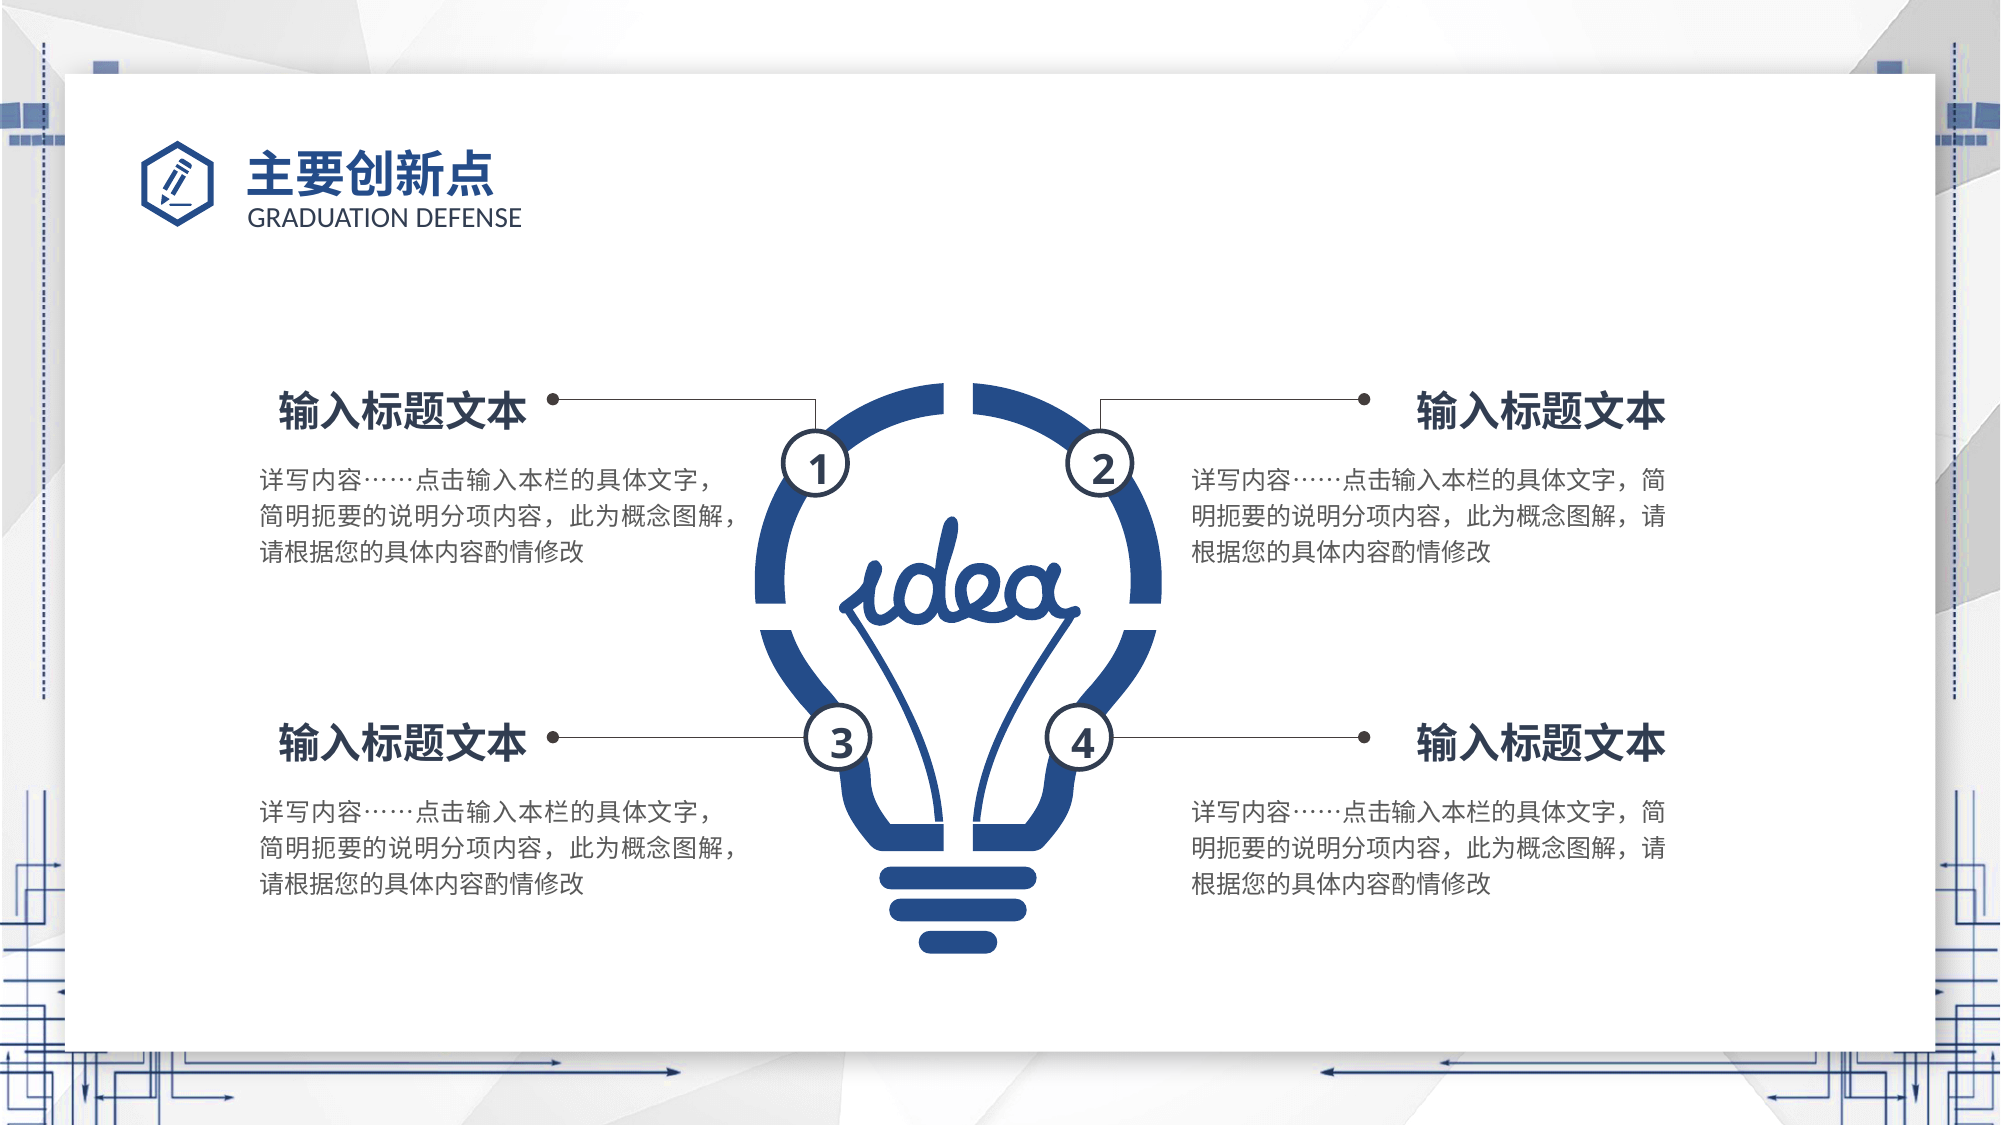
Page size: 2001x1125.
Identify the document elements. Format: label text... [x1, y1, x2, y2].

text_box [222, 374, 1668, 954]
picture [0, 0, 2001, 1125]
title 主要创新点 [230, 123, 827, 199]
